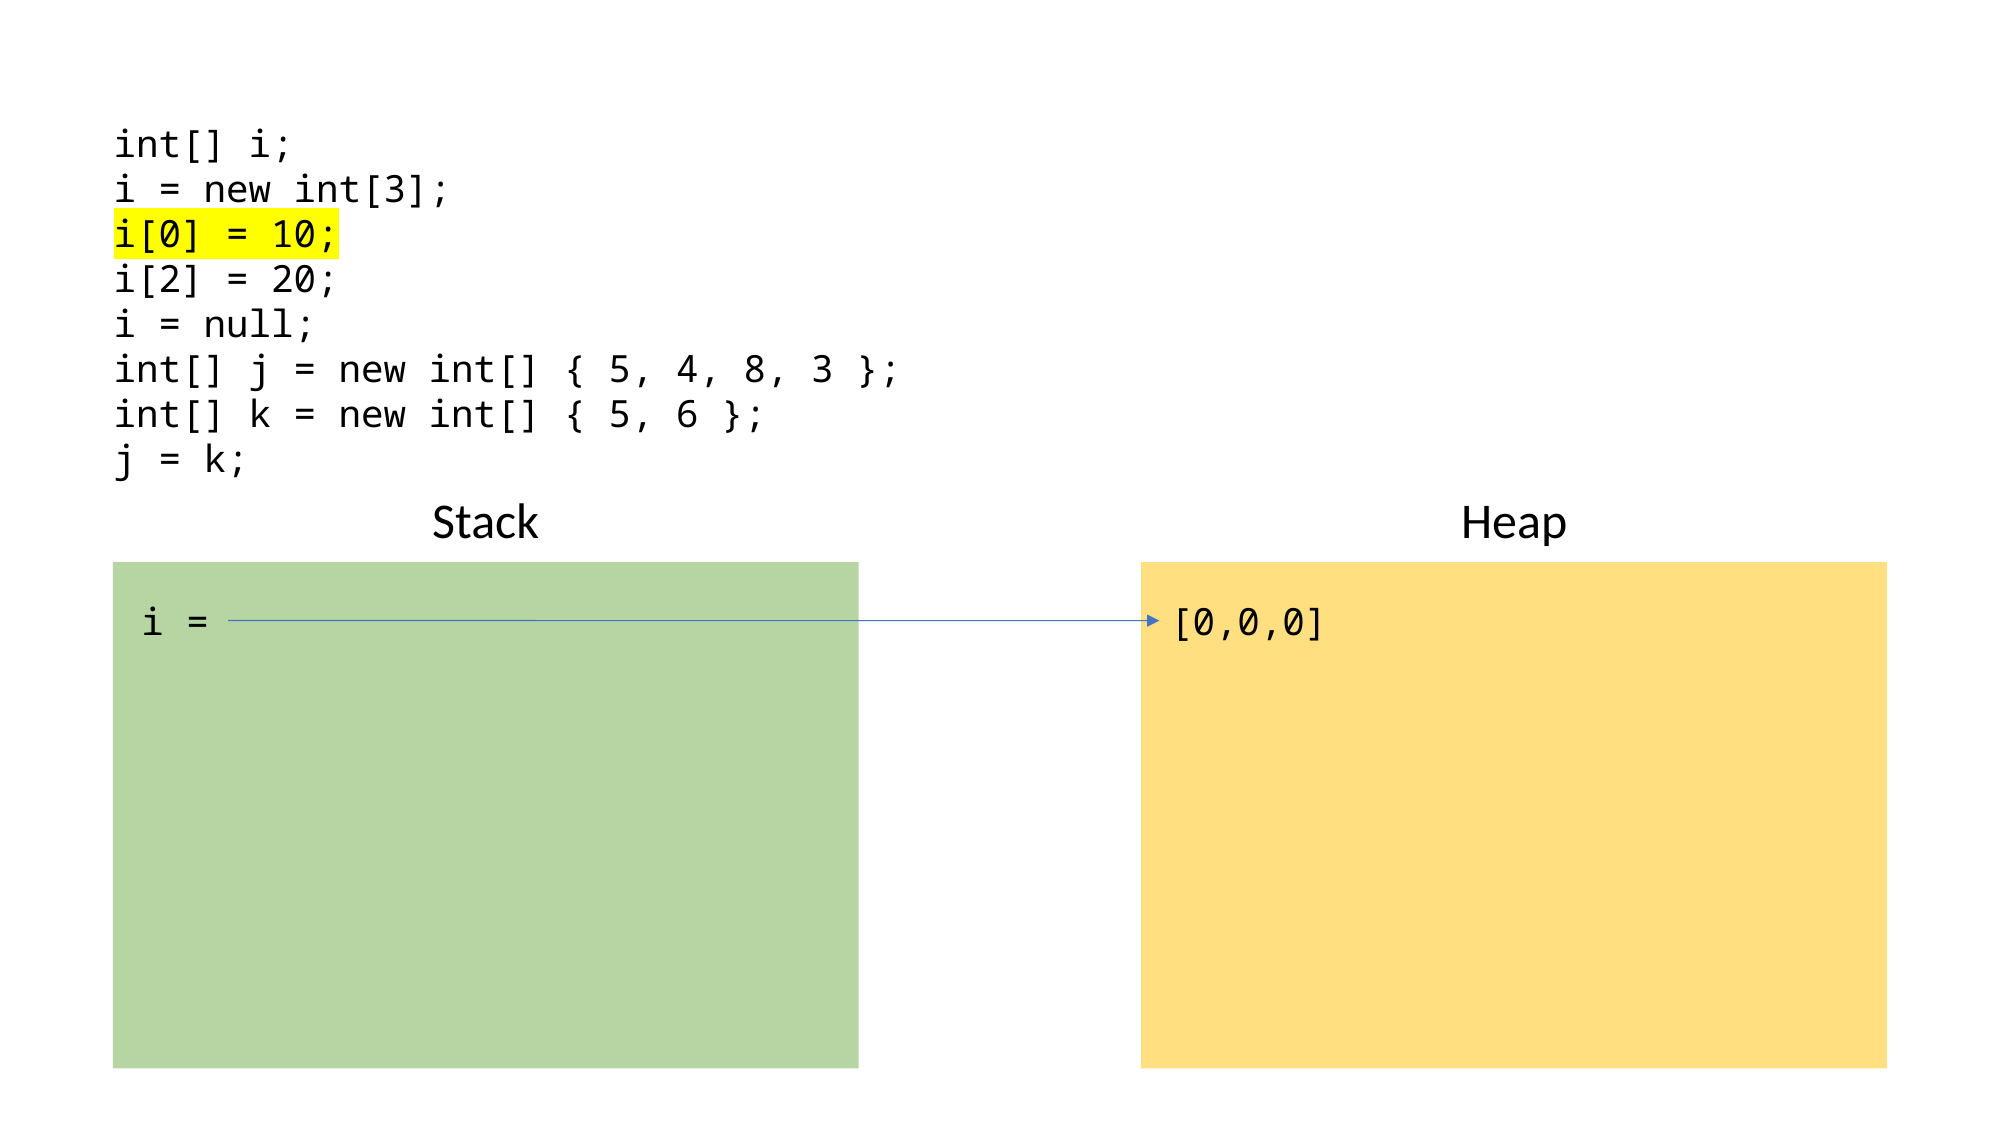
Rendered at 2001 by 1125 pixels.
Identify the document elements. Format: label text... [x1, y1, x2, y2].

text_box Heap [1141, 481, 1888, 557]
text_box i = [126, 590, 845, 651]
text_box int[] i; i = new int[3]; i[0] = 10; i[2] = 20; i = null; int[] j = new int[] { 5, 4, 8, 3 }; int[] k = new int[] { 5, 6 }; j = k; [99, 112, 1923, 533]
text_box [112, 562, 859, 1069]
text_box [1141, 562, 1888, 1069]
text_box Stack [112, 481, 859, 557]
text_box [0,0,0] [1155, 590, 1873, 651]
